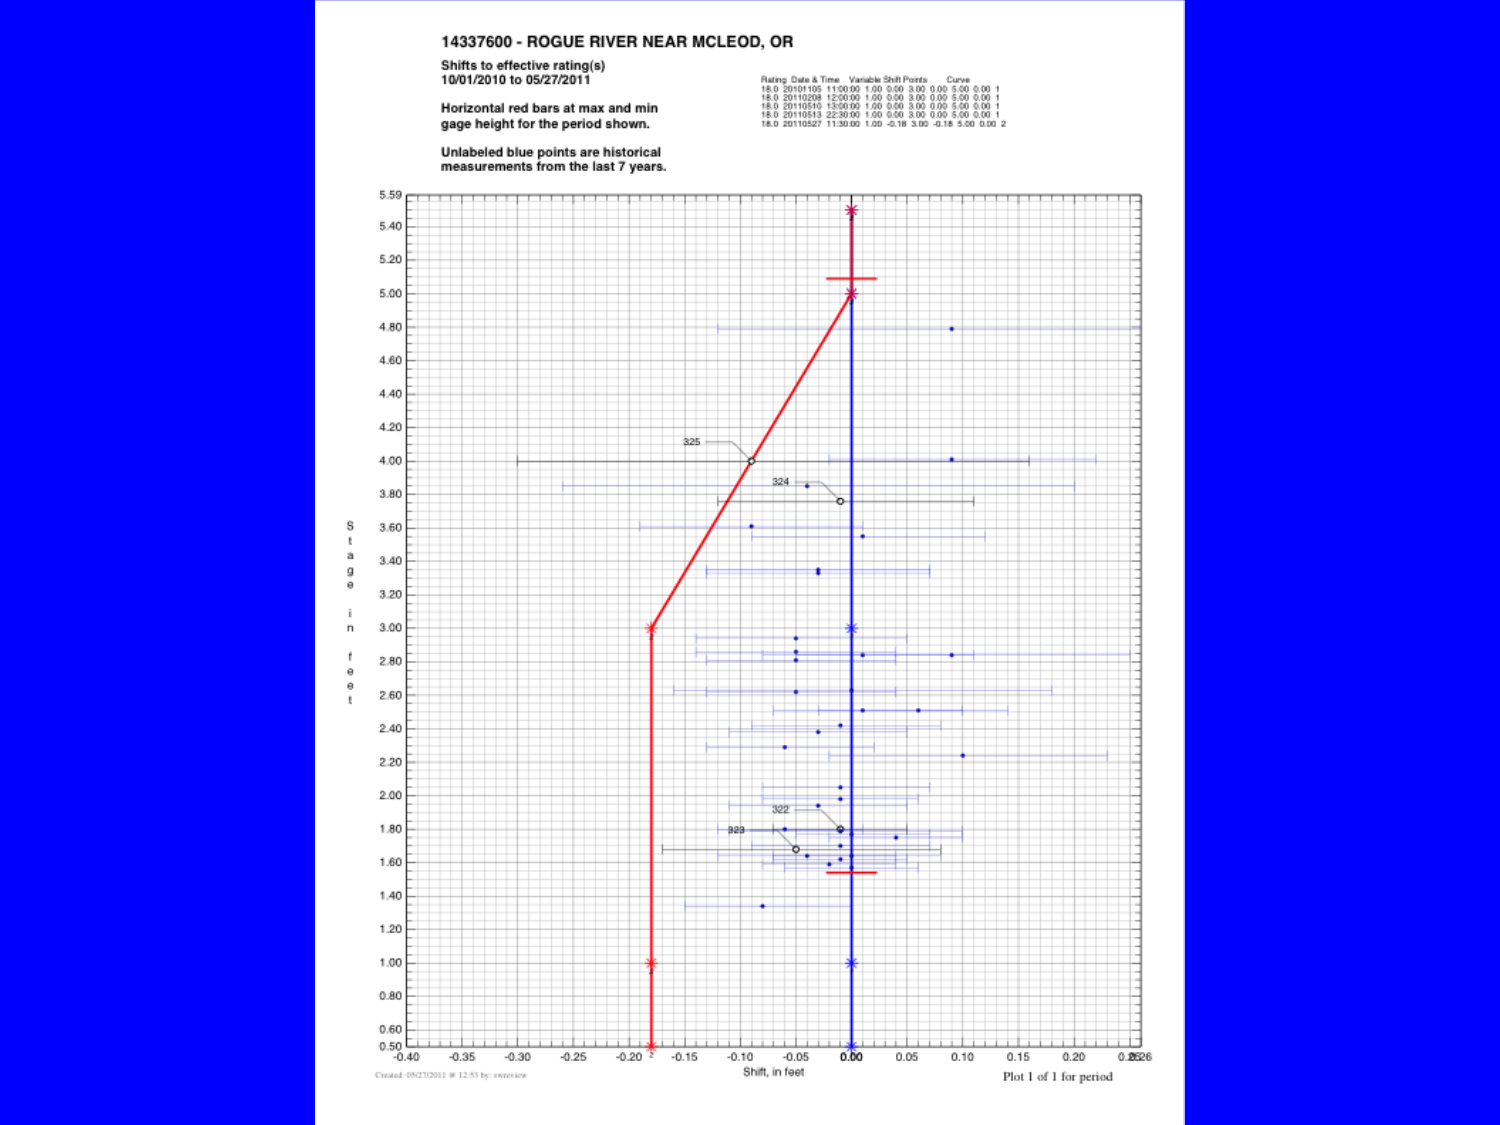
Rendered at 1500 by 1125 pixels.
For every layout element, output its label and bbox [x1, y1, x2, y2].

picture [315, 0, 1185, 1125]
